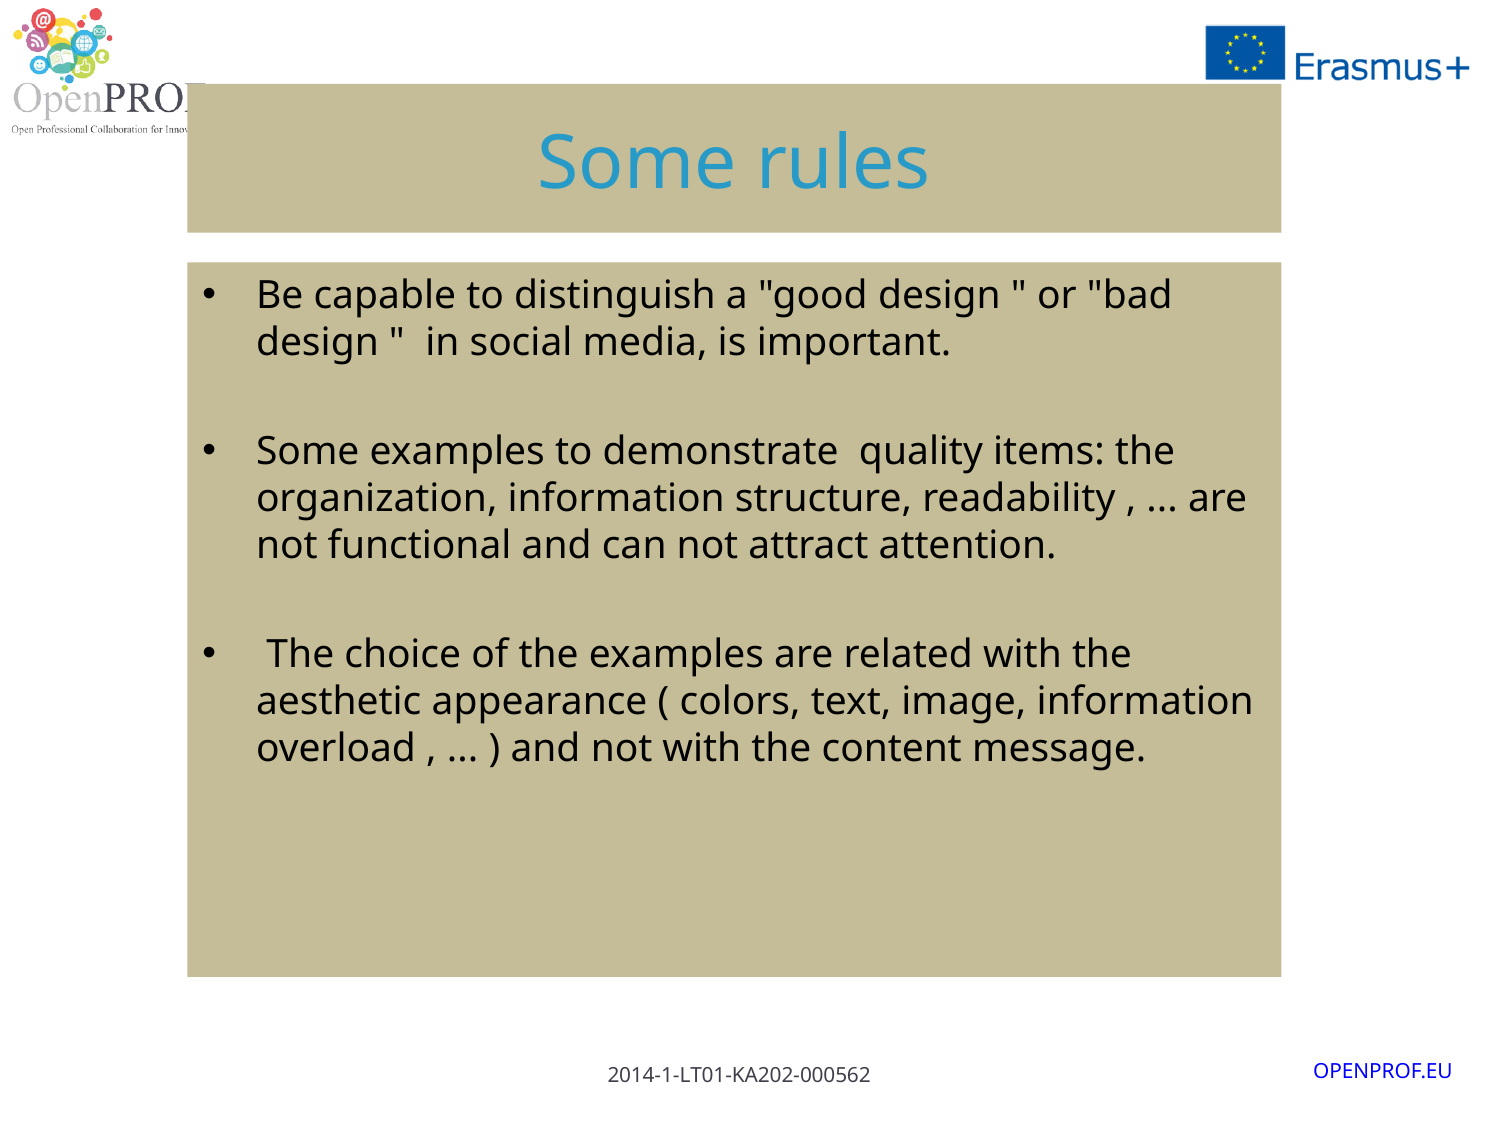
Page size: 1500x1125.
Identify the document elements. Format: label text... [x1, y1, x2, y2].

list Be capable to distinguish a "good design " or "bad design " in social media, is important. Some examples to demonstrate quality items: the organization, information structure, readability , ... are not functional and can not attract attention. The choice of the examples are related with the aesthetic appearance ( colors, text, image, information overload , ... ) and not with the content message. [187, 262, 1282, 977]
picture [1202, 24, 1471, 84]
title Some rules [187, 83, 1282, 233]
picture [0, 0, 212, 143]
